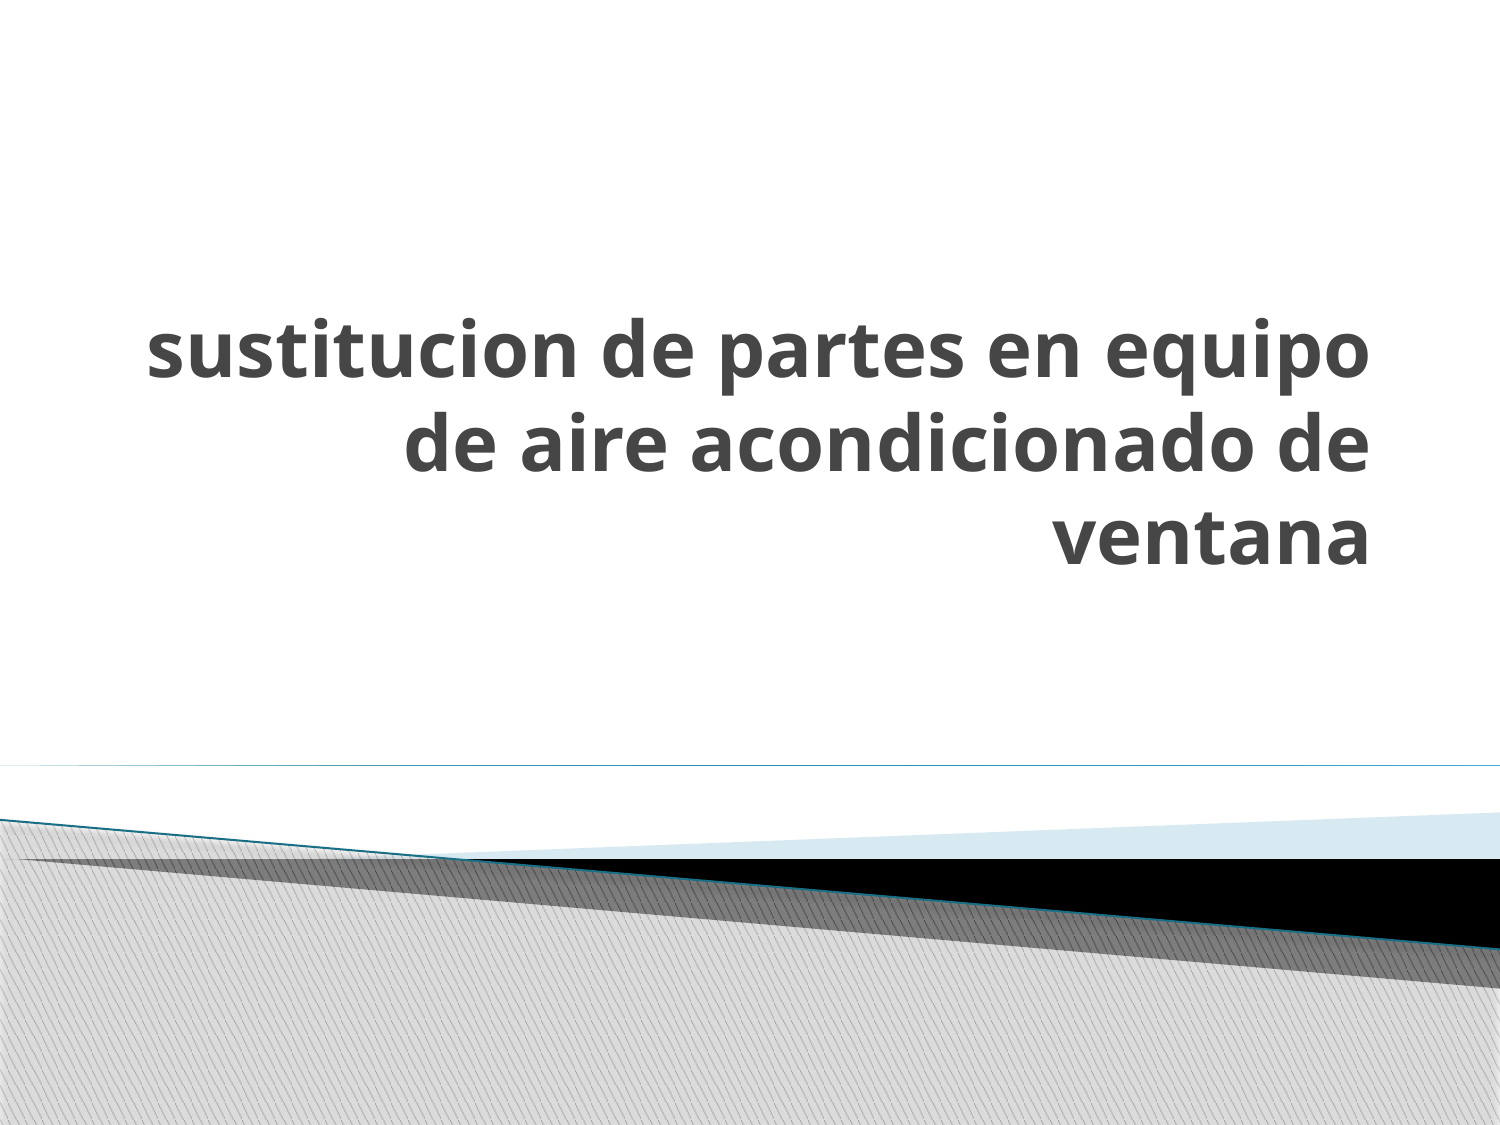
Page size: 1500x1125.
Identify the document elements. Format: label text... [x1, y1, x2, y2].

picture [5, 859, 1500, 989]
title sustitucion de partes en equipo de aire acondicionado de ventana [112, 287, 1388, 588]
